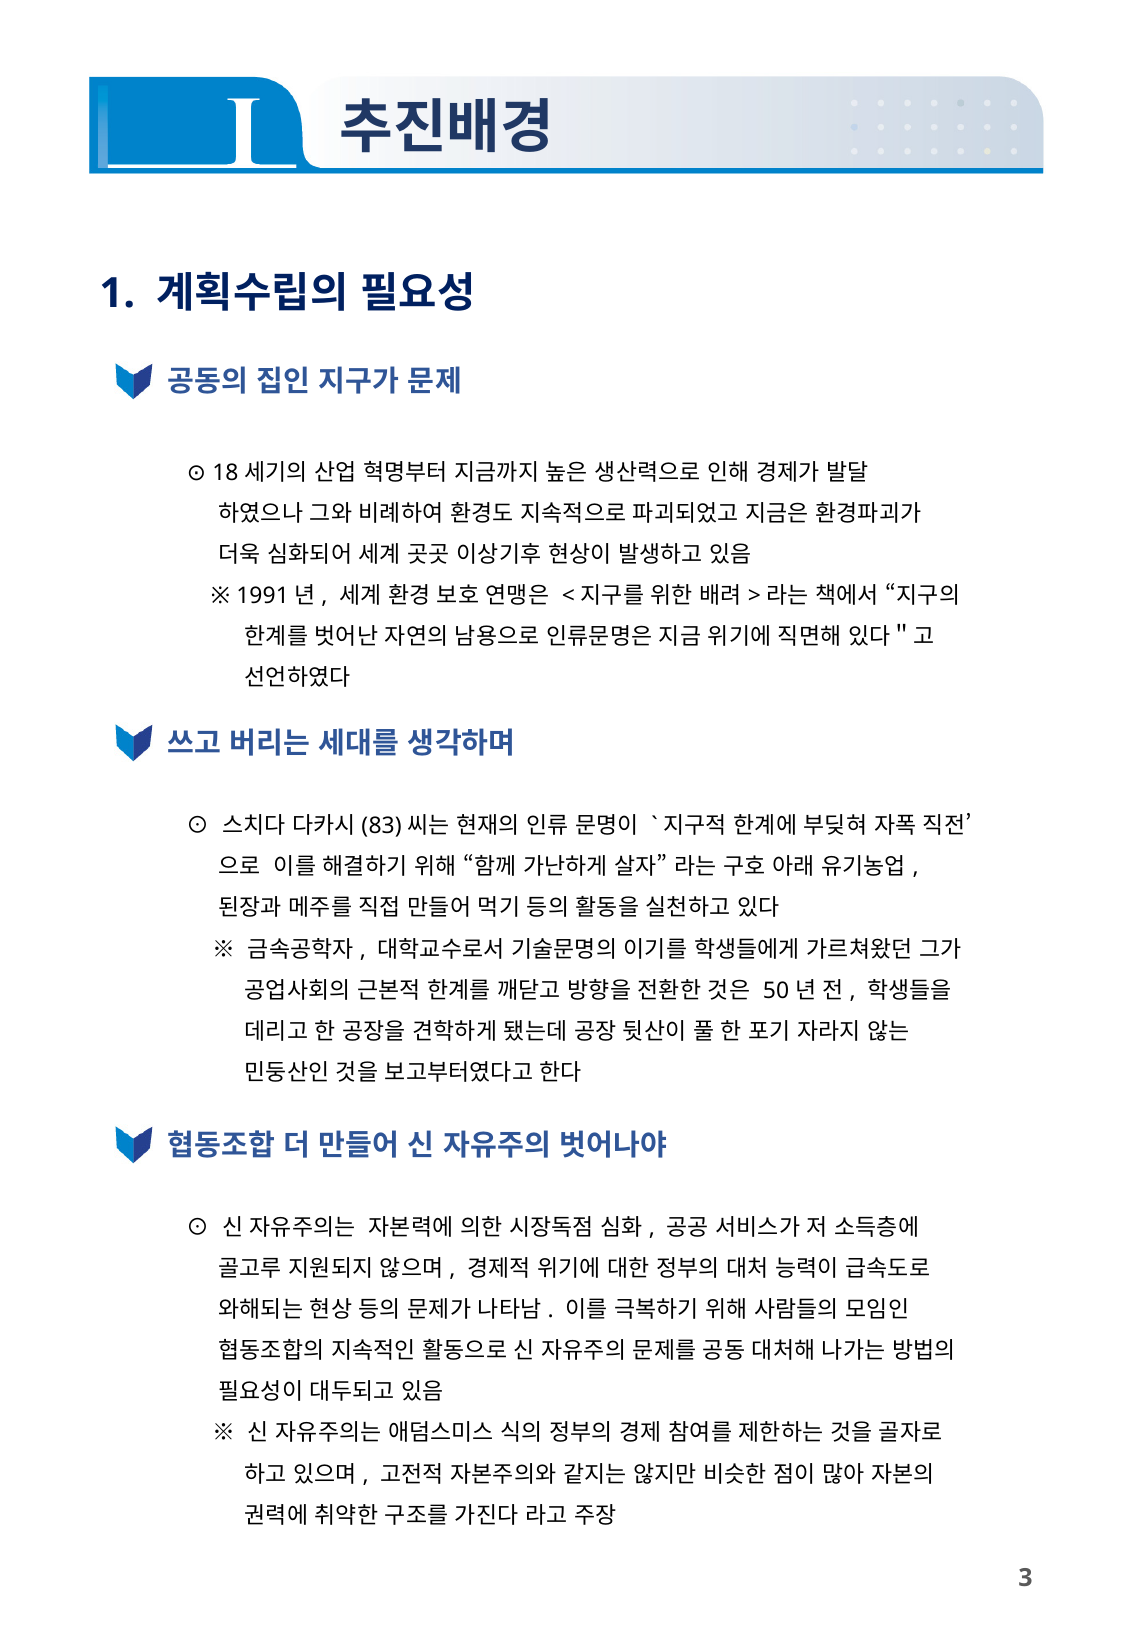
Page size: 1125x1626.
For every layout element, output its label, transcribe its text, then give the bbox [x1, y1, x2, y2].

text_box ⊙ 18세기의 산업 혁명부터 지금까지 높은 생산력으로 인해 경제가 발달 하였으나 그와 비례하여 환경도 지속적으로 파괴되었고 지금은 환경파괴가 더욱 심화되어 세계 곳곳 이상기후 현상이 발생하고 있음 ※ 1991년, 세계 환경 보호 연맹은 <지구를 위한 배려>라는 책에서 “지구의 한계를 벗어난 자연의 남용으로 인류문명은 지금 위기에 직면해 있다＂고 선언하였다 [172, 436, 1048, 698]
text_box ⊙ 신 자유주의는 자본력에 의한 시장독점 심화, 공공 서비스가 저 소득층에 골고루 지원되지 않으며, 경제적 위기에 대한 정부의 대처 능력이 급속도로 와해되는 현상 등의 문제가 나타남. 이를 극복하기 위해 사람들의 모임인 협동조합의 지속적인 활동으로 신 자유주의 문제를 공동 대처해 나가는 방법의 필요성이 대두되고 있음 ※ 신 자유주의는 애덤스미스 식의 정부의 경제 참여를 제한하는 것을 골자로 하고 있으며, 고전적 자본주의와 같지는 않지만 비슷한 점이 많아 자본의 권력에 취약한 구조를 가진다 라고 주장 [172, 1191, 1048, 1536]
picture [114, 722, 153, 762]
text_box 쓰고 버리는 세대를 생각하며 [152, 716, 1048, 767]
picture [114, 361, 153, 401]
text_box 협동조합 더 만들어 신 자유주의 벗어나야 [152, 1118, 1048, 1169]
picture [114, 1124, 153, 1164]
text_box ⊙ 스치다 다카시(83)씨는 현재의 인류 문명이 `지구적 한계에 부딪혀 자폭 직전’ 으로 이를 해결하기 위해 “함께 가난하게 살자” 라는 구호 아래 유기농업, 된장과 메주를 직접 만들어 먹기 등의 활동을 실천하고 있다 ※ 금속공학자, 대학교수로서 기술문명의 이기를 학생들에게 가르쳐왔던 그가 공업사회의 근본적 한계를 깨닫고 방향을 전환한 것은 50년 전, 학생들을 데리고 한 공장을 견학하게 됐는데 공장 뒷산이 풀 한 포기 자라지 않는 민둥산인 것을 보고부터였다고 한다 [172, 789, 1048, 1093]
text_box 공동의 집인 지구가 문제 [152, 355, 1048, 405]
text_box 1. 계획수립의 필요성 [84, 258, 570, 324]
picture [84, 72, 1048, 178]
text_box 3 [963, 1554, 1048, 1599]
